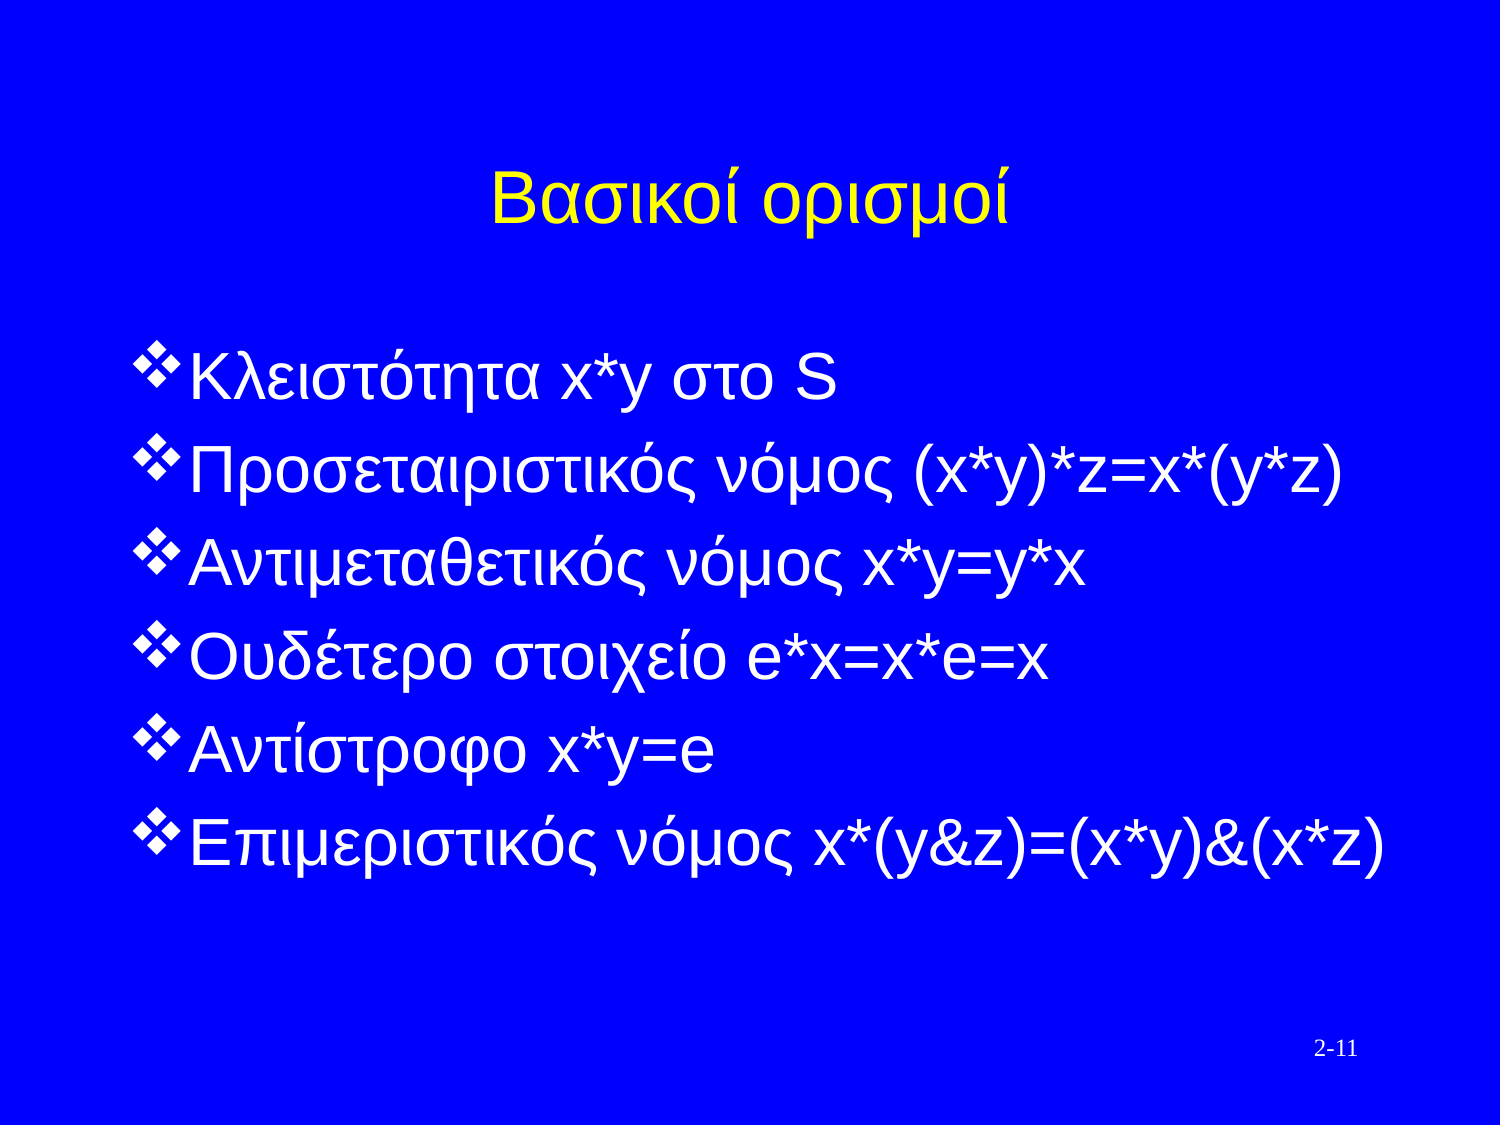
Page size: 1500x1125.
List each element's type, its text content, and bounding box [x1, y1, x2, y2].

list Κλειστότητα x*y στο S Προσεταιριστικός νόμος (x*y)*z=x*(y*z) Αντιμεταθετικός νόμος x*y=y*x Ουδέτερο στοιχείο e*x=x*e=x Αντίστροφο x*y=e Επιμεριστικός νόμος x*(y&z)=(x*y)&(x*z) [112, 324, 1413, 1001]
title Βασικοί ορισμοί [112, 99, 1388, 288]
